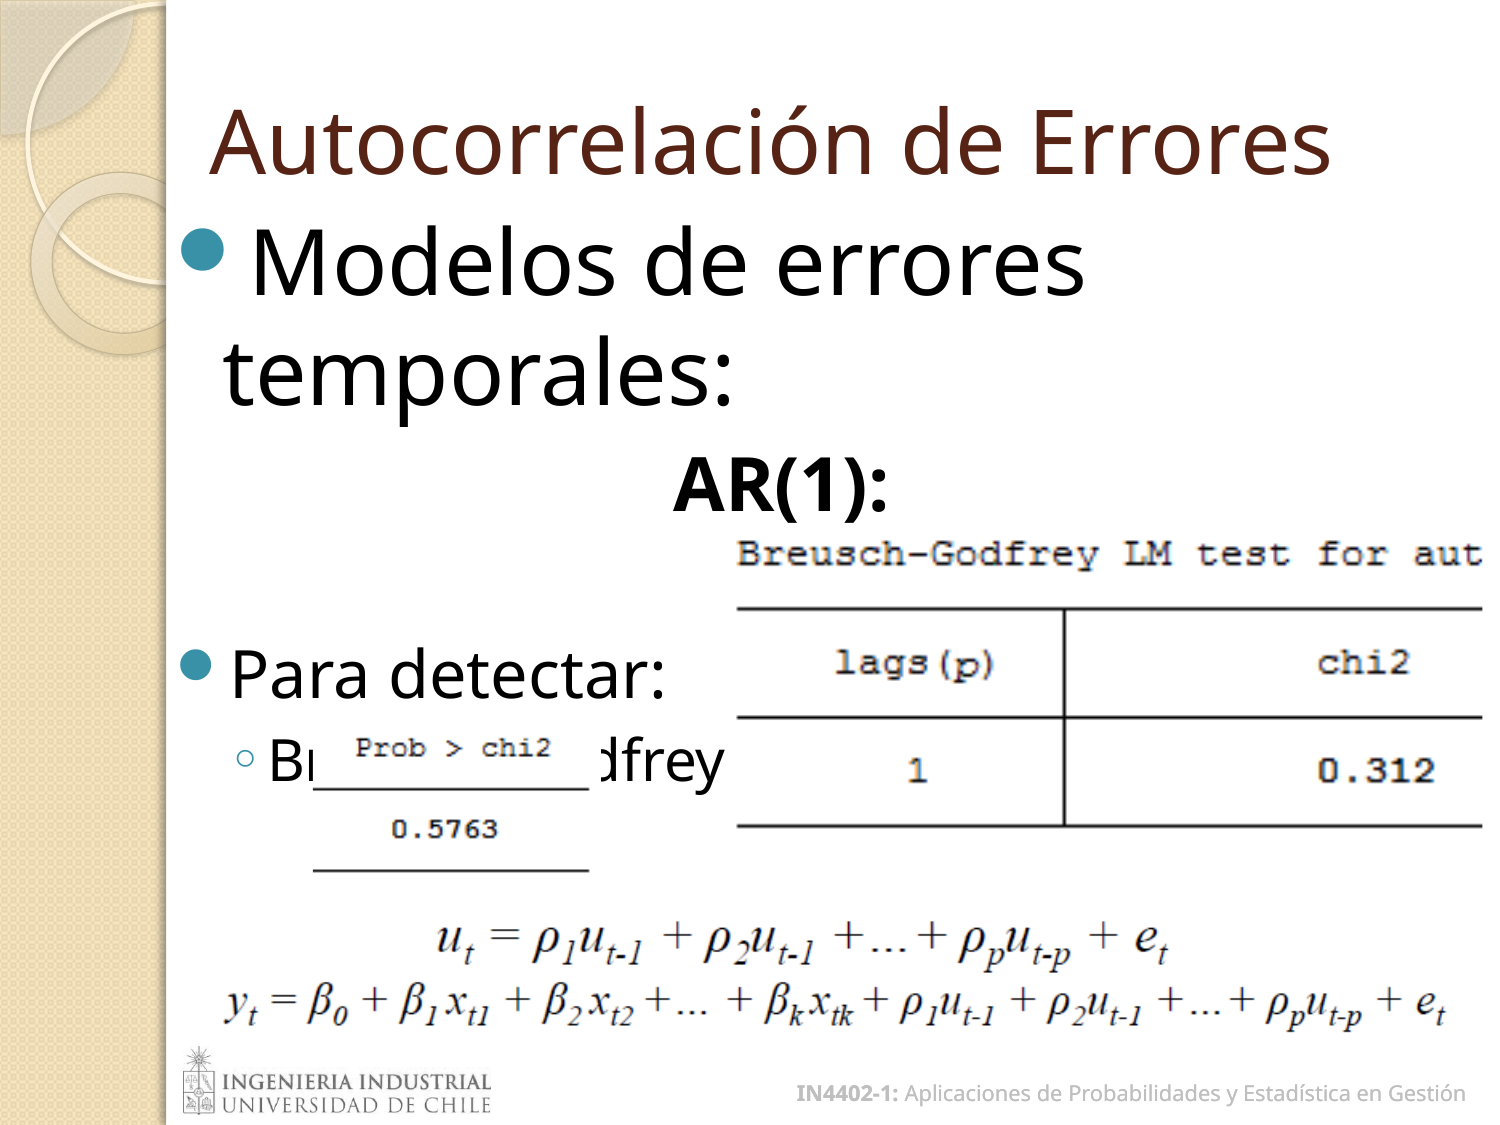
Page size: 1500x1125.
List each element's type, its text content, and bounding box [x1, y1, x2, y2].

picture [731, 526, 1483, 837]
text_box IN4402-1: Aplicaciones de Probabilidades y Estadística en Gestión [750, 1072, 1483, 1114]
picture [183, 712, 1466, 1115]
title Autocorrelación de Errores [194, 45, 1466, 233]
